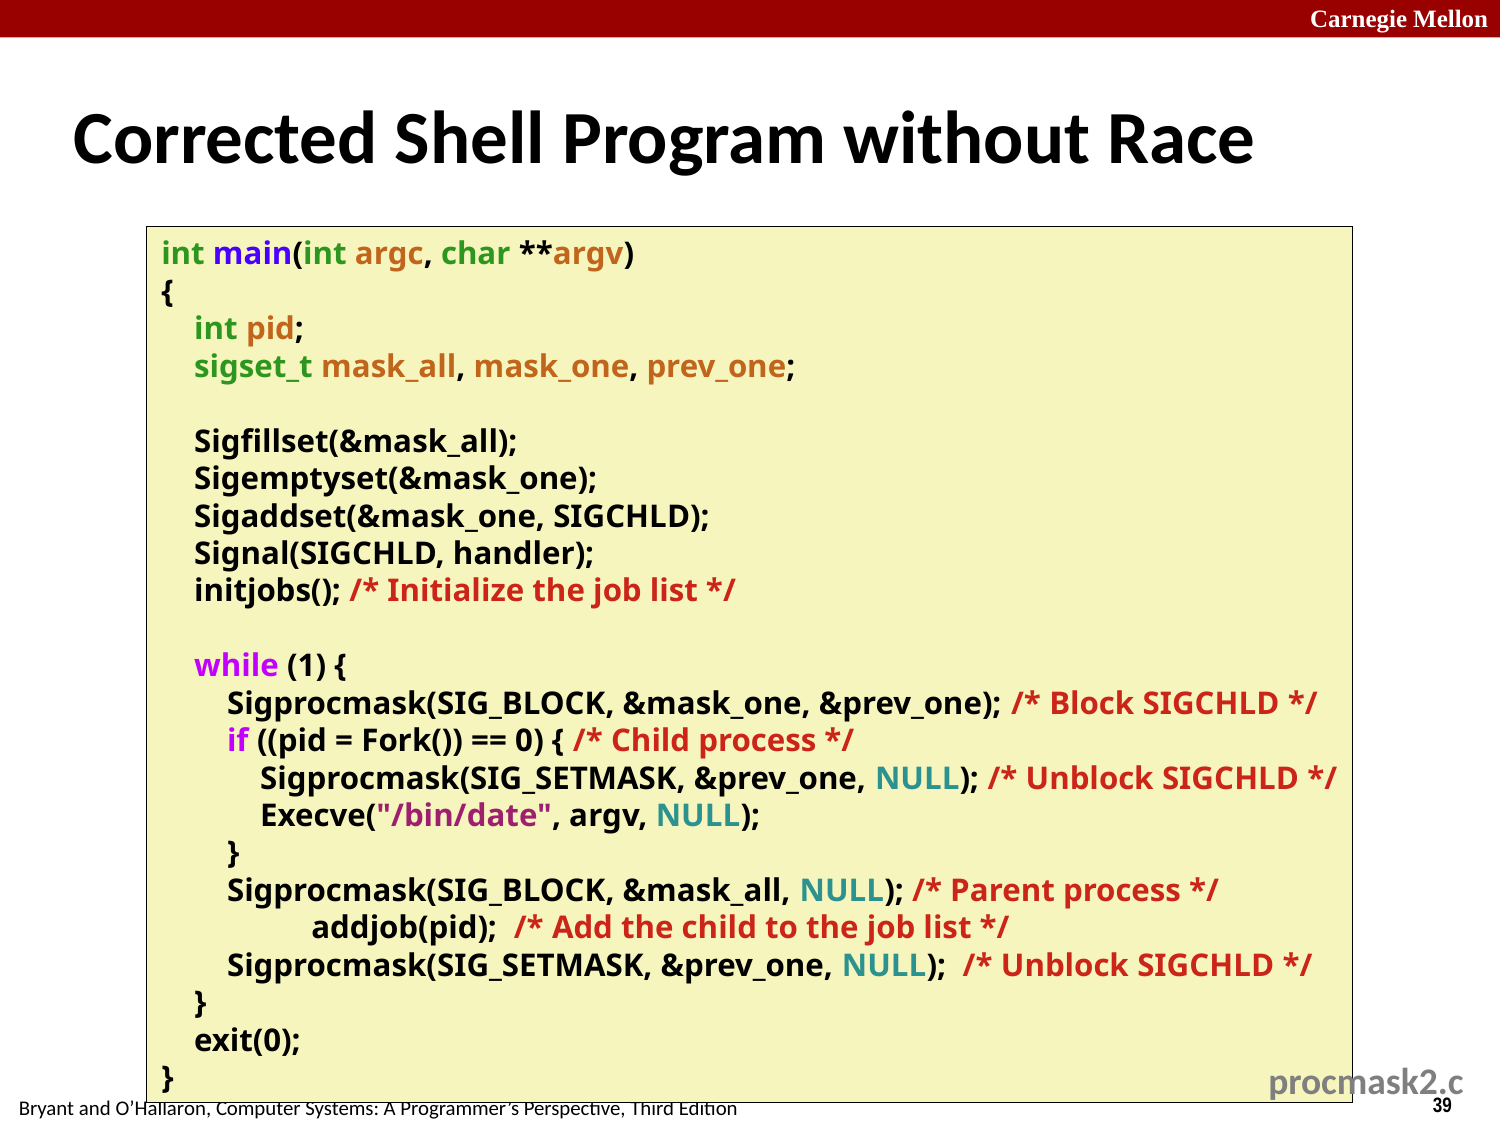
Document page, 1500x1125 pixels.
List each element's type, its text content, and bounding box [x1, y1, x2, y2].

text_box int main(int argc, char **argv) { int pid; sigset_t mask_all, mask_one, prev_one; Sigfillset(&mask_all); Sigemptyset(&mask_one); Sigaddset(&mask_one, SIGCHLD); Signal(SIGCHLD, handler); initjobs(); /* Initialize the job list */ while (1) { Sigprocmask(SIG_BLOCK, &mask_one, &prev_one); /* Block SIGCHLD */ if ((pid = Fork()) == 0) { /* Child process */ Sigprocmask(SIG_SETMASK, &prev_one, NULL); /* Unblock SIGCHLD */ Execve("/bin/date", argv, NULL); } Sigprocmask(SIG_BLOCK, &mask_all, NULL); /* Parent process */ addjob(pid); /* Add the child to the job list */ Sigprocmask(SIG_SETMASK, &prev_one, NULL); /* Unblock SIGCHLD */ } exit(0); } [146, 226, 1353, 1103]
text_box procmask2.c [1253, 1049, 1479, 1110]
title Corrected Shell Program without Race [58, 71, 1351, 197]
